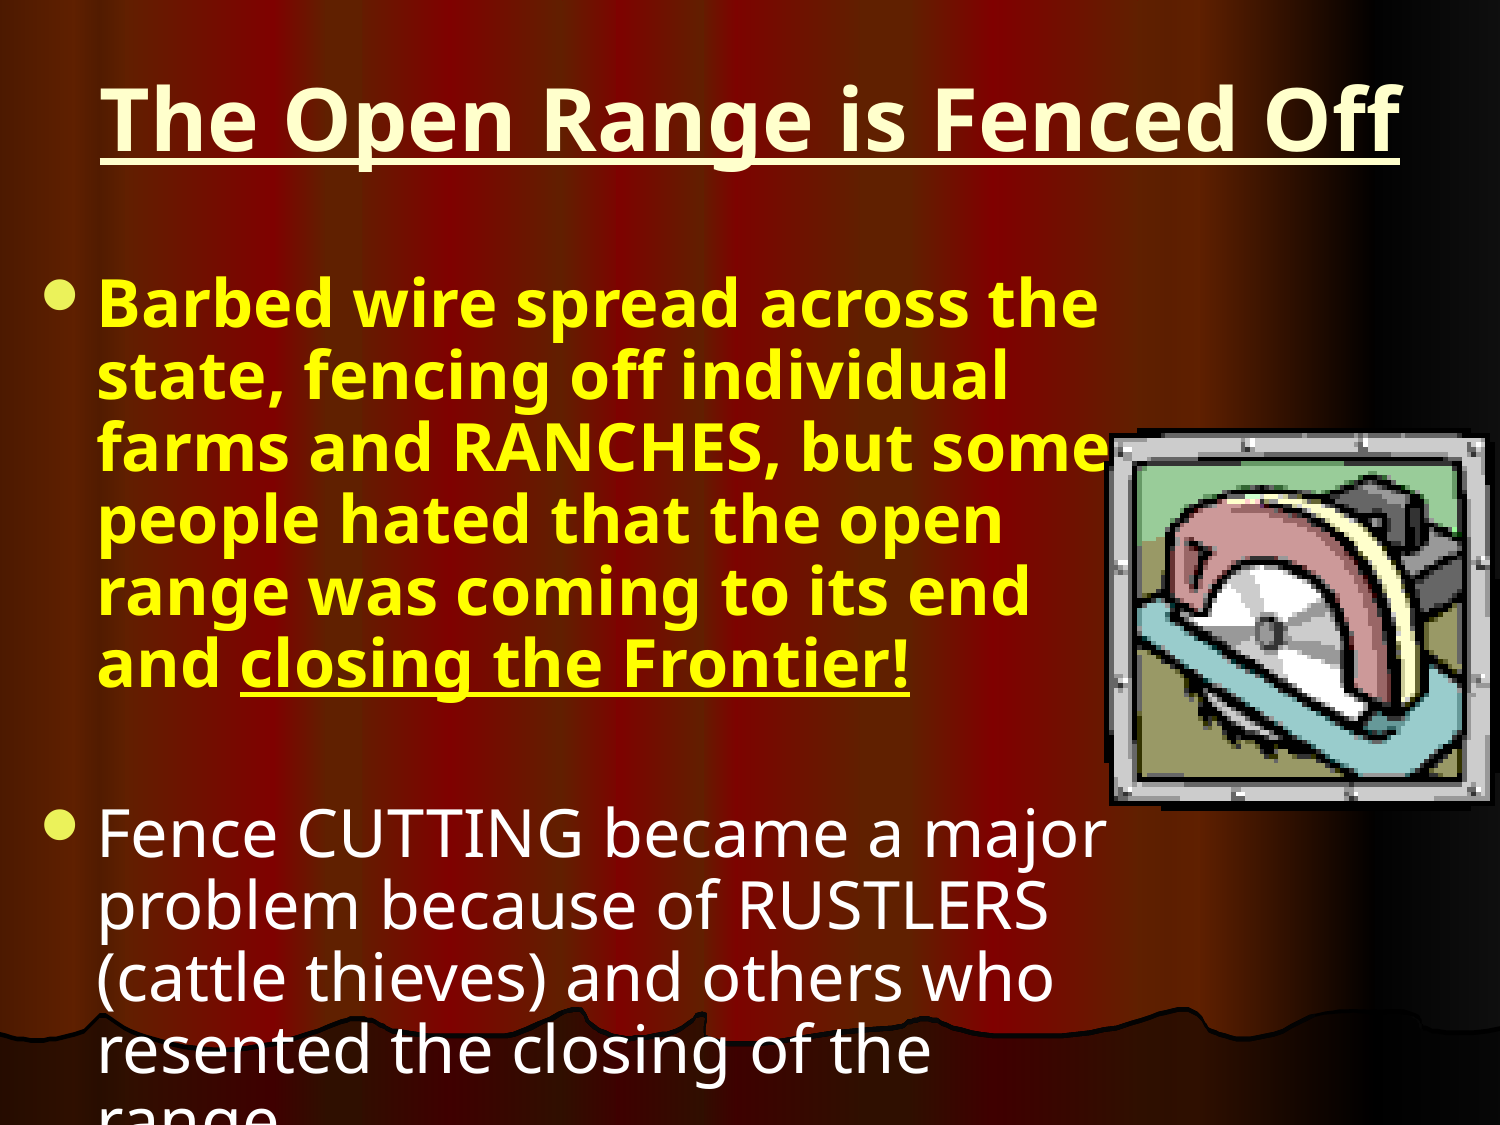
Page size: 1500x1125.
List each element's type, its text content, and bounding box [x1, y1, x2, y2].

picture [1099, 424, 1500, 811]
title The Open Range is Fenced Off [74, 45, 1426, 188]
list Barbed wire spread across the state, fencing off individual farms and RANCHES, but some people hated that the open range was coming to its end and closing the Frontier! Fence CUTTING became a major problem because of RUSTLERS (cattle thieves) and others who resented the closing of the range. [24, 262, 1138, 1063]
